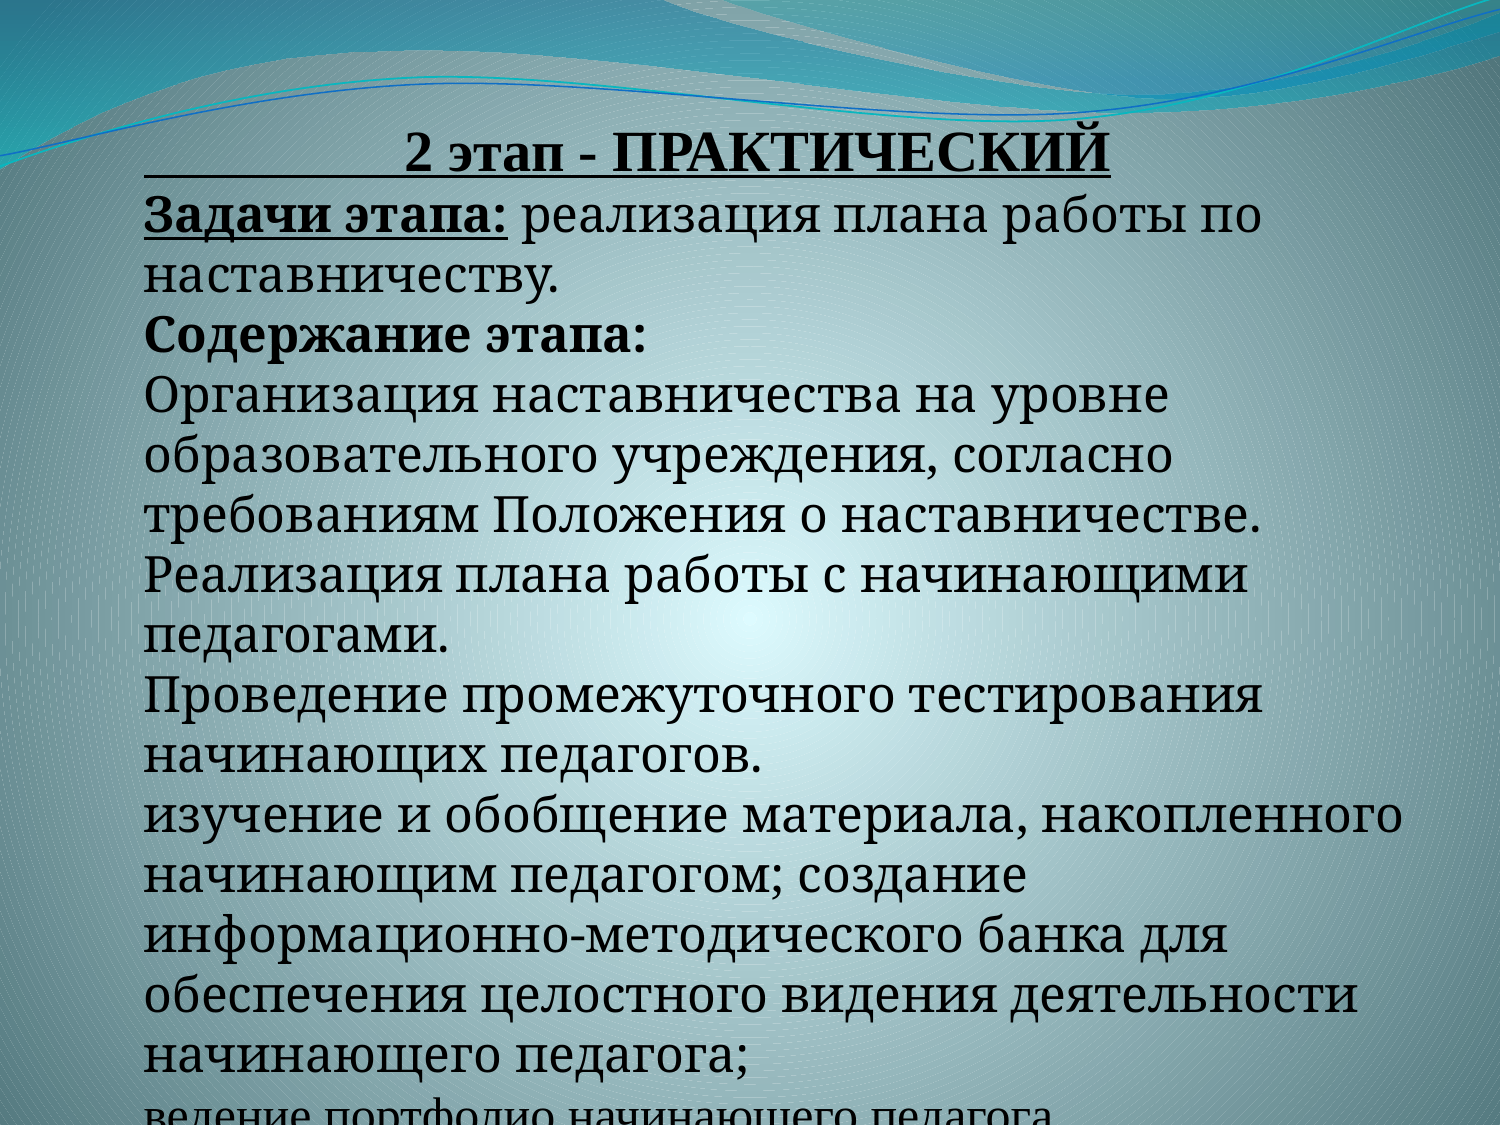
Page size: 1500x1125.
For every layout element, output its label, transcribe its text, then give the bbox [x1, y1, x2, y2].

text_box 2 этап - ПРАКТИЧЕСКИЙ Задачи этапа: реализация плана работы по наставничеству. Содержание этапа: Организация наставничества на уровне образовательного учреждения, согласно требованиям Положения о наставничестве. Реализация плана работы с начинающими педагогами. Проведение промежуточного тестирования начинающих педагогов. изучение и обобщение материала, накопленного начинающим педагогом; создание информационно-методического банка для обеспечения целостного видения деятельности начинающего педагога; ведение портфолио начинающего педагога. [128, 105, 1465, 1125]
